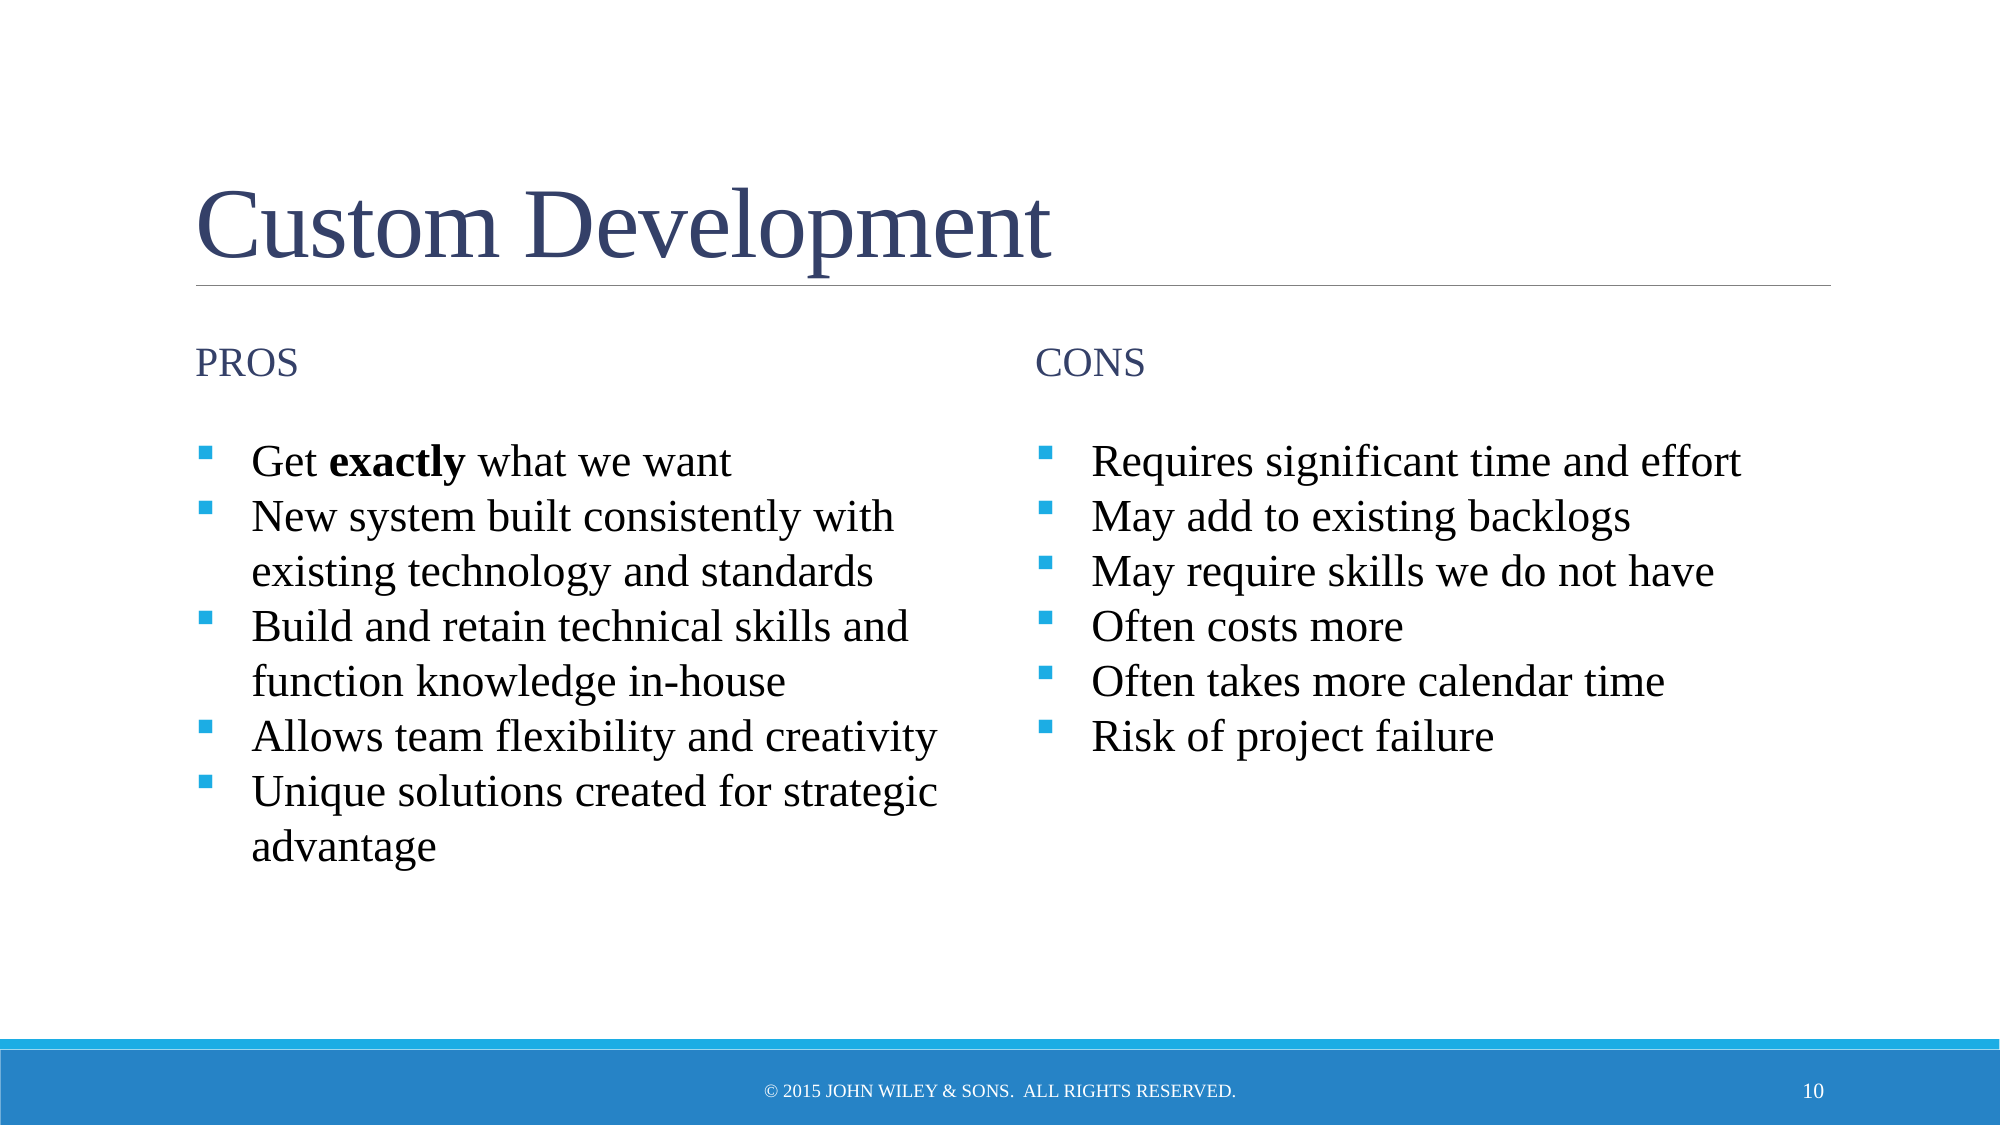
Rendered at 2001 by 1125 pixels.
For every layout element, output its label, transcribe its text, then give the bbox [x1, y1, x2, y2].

footer © 2015 John Wiley & Sons. All Rights Reserved. [604, 1059, 1396, 1120]
slide_number 10 [1624, 1059, 1840, 1120]
list pros [180, 302, 990, 423]
list cons [1020, 302, 1830, 423]
title Custom Development [180, 47, 1830, 285]
list Requires significant time and effort May add to existing backlogs May require skills we do not have Often costs more Often takes more calendar time Risk of project failure [1020, 423, 1830, 963]
list Get exactly what we want New system built consistently with existing technology and standards Build and retain technical skills and function knowledge in-house Allows team flexibility and creativity Unique solutions created for strategic advantage [180, 423, 990, 963]
